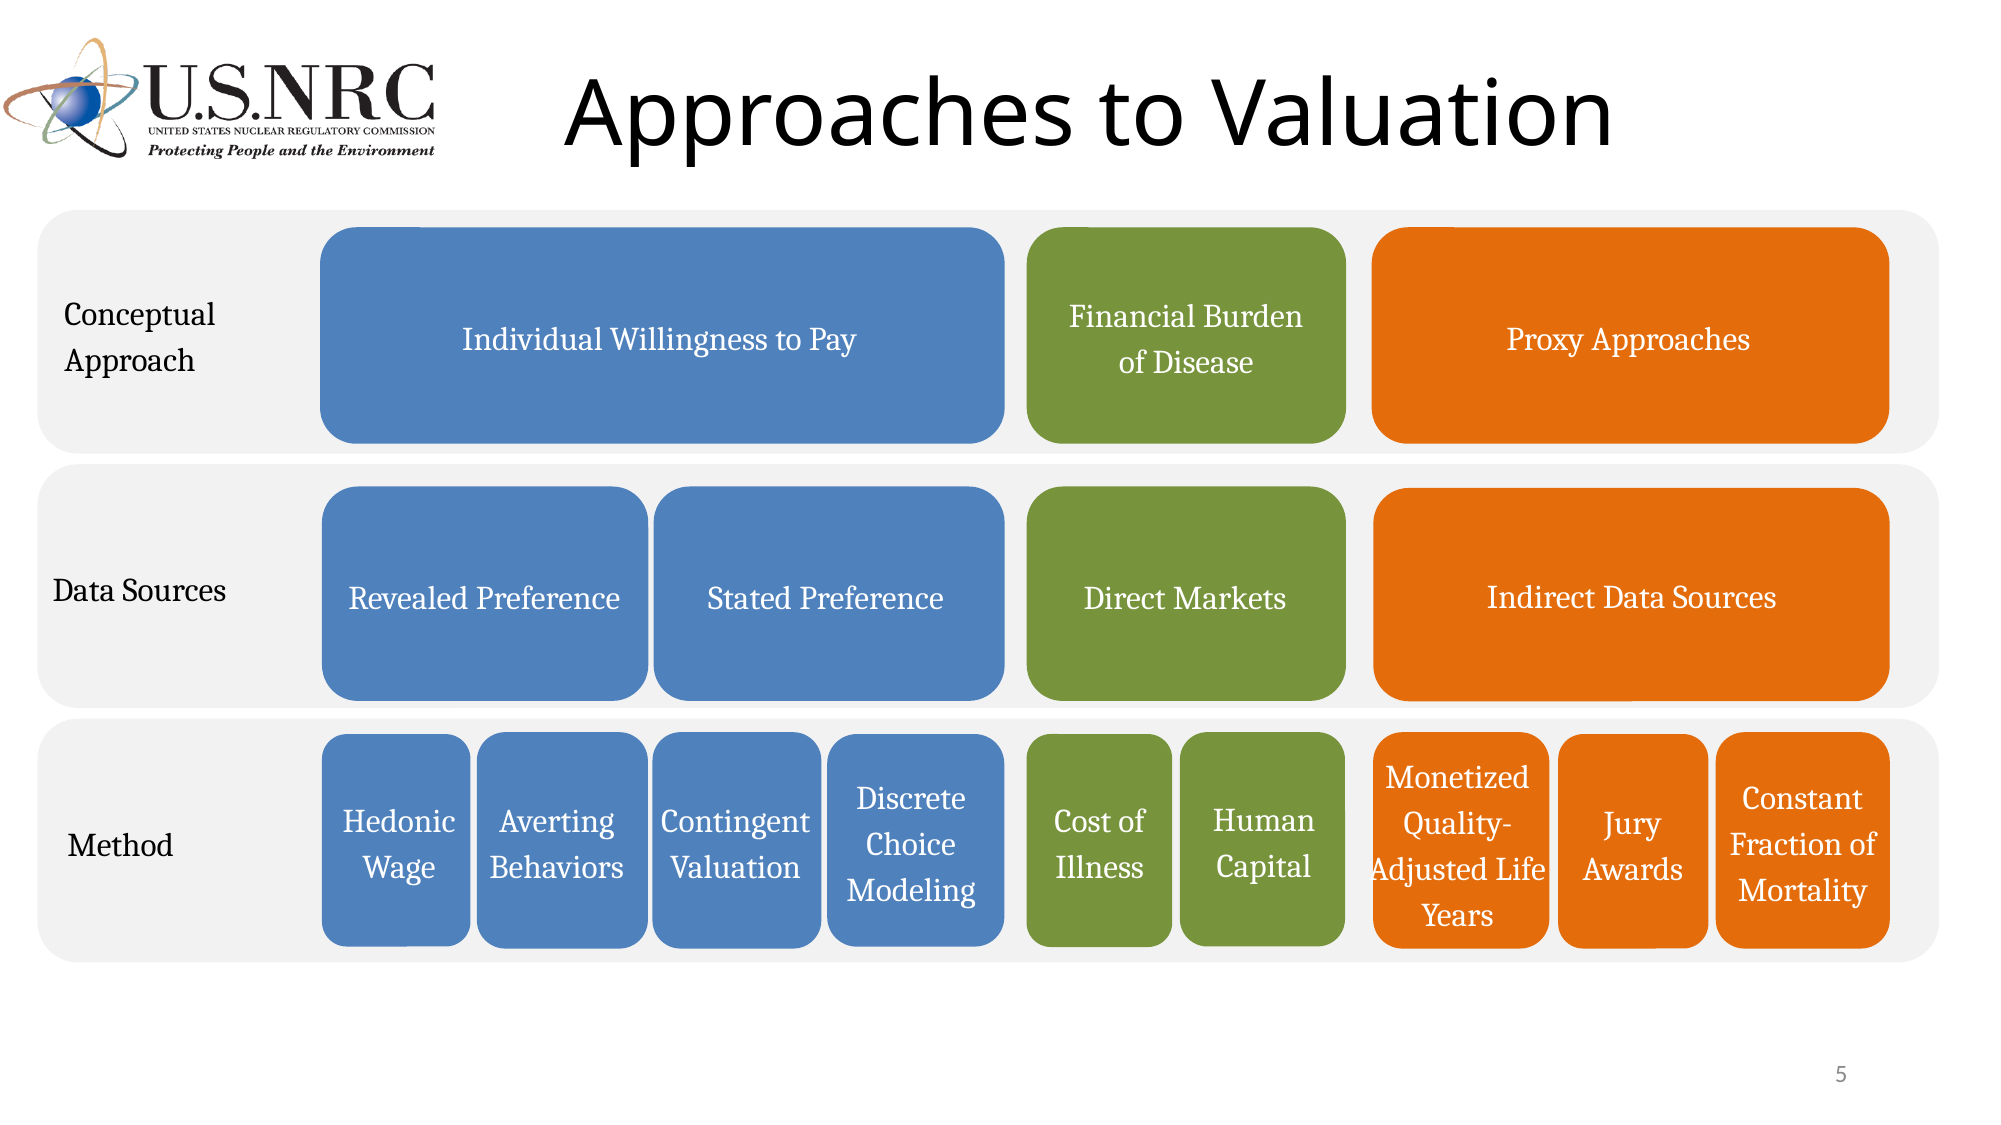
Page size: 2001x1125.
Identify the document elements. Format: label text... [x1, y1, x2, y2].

title Approaches to Valuation [549, 22, 1675, 209]
slide_number 5 [1412, 1042, 1863, 1103]
picture [0, 32, 438, 163]
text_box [37, 209, 1939, 963]
